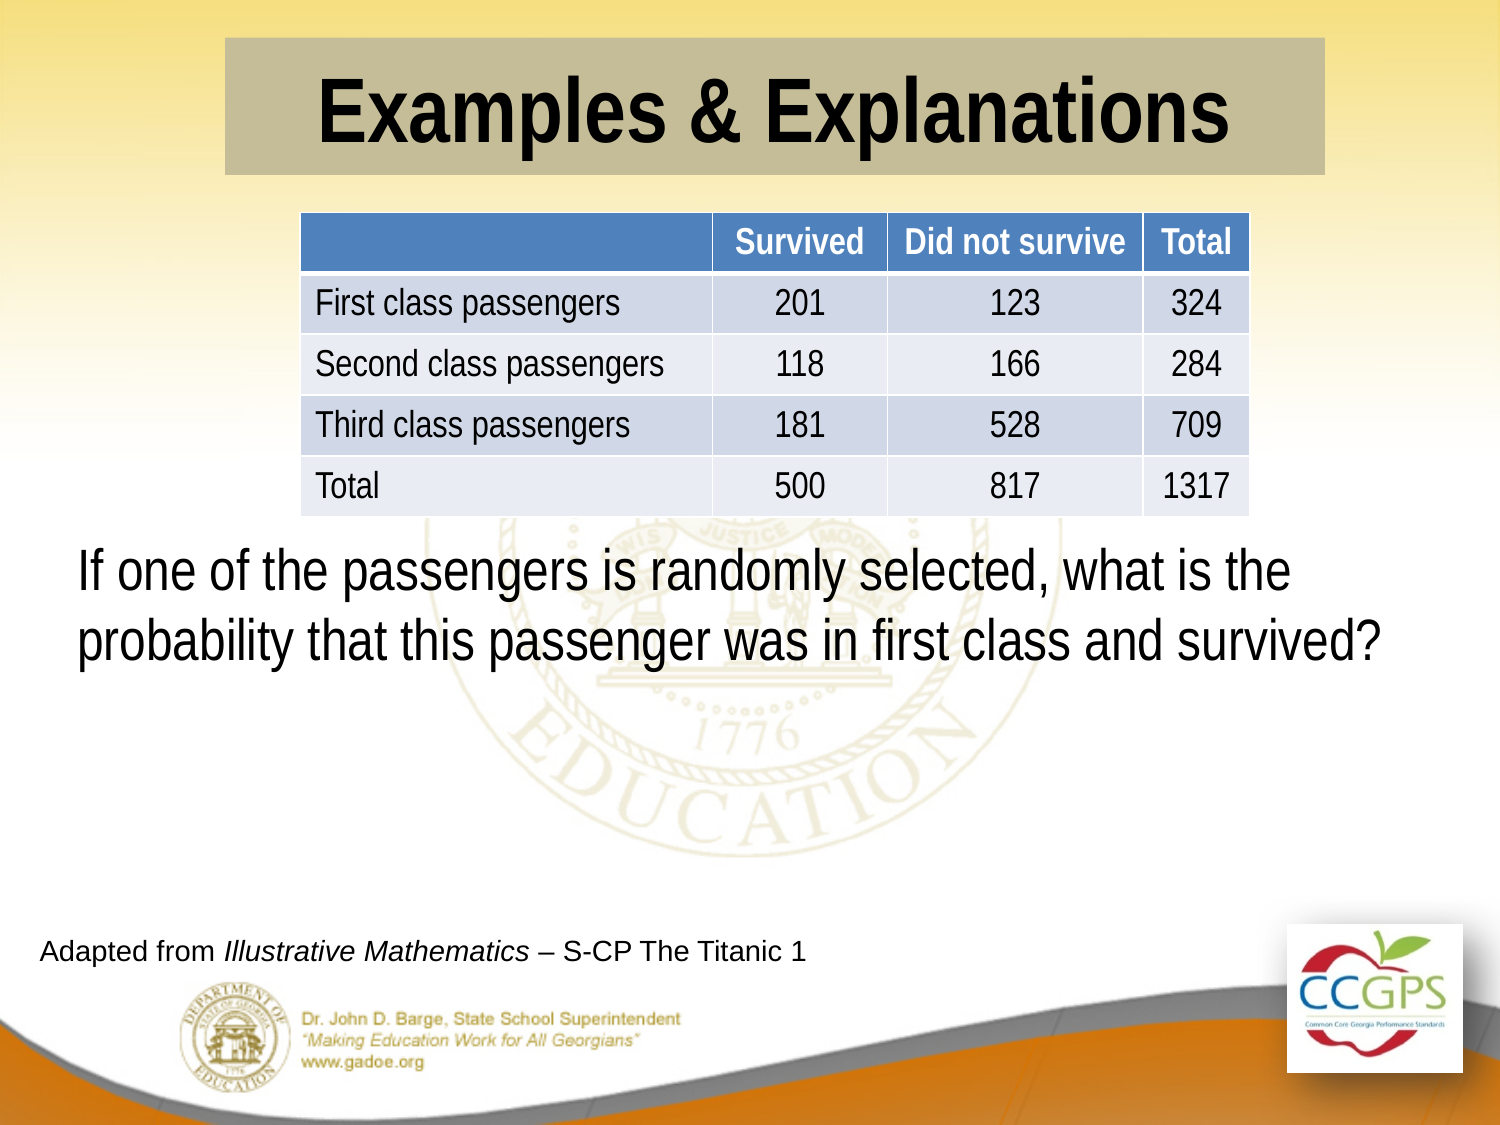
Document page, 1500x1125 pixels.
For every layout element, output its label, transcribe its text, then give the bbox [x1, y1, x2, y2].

table_cell 123 [888, 276, 1142, 333]
table_cell 166 [888, 335, 1142, 394]
table_header Did not survive [888, 213, 1142, 271]
table_cell 284 [1144, 335, 1249, 394]
table_cell 181 [713, 396, 887, 455]
picture [0, 0, 1500, 1125]
table_cell 528 [888, 396, 1142, 455]
table_cell 201 [713, 276, 887, 333]
table_header [301, 213, 712, 271]
table_cell 500 [713, 457, 887, 516]
table_cell First class passengers [301, 276, 712, 333]
table_header Total [1144, 213, 1249, 271]
table_header Survived [713, 213, 887, 271]
table_cell 118 [713, 335, 887, 394]
table_cell 817 [888, 457, 1142, 516]
table_cell Third class passengers [301, 396, 712, 455]
table_cell 324 [1144, 276, 1249, 333]
text_box Adapted from Illustrative Mathematics – S-CP The Titanic 1 [24, 924, 1286, 975]
title Examples & Explanations [224, 37, 1326, 176]
table_cell 709 [1144, 396, 1249, 455]
table_cell Total [301, 457, 712, 516]
table_cell 1317 [1144, 457, 1249, 516]
table_cell Second class passengers [301, 335, 712, 394]
